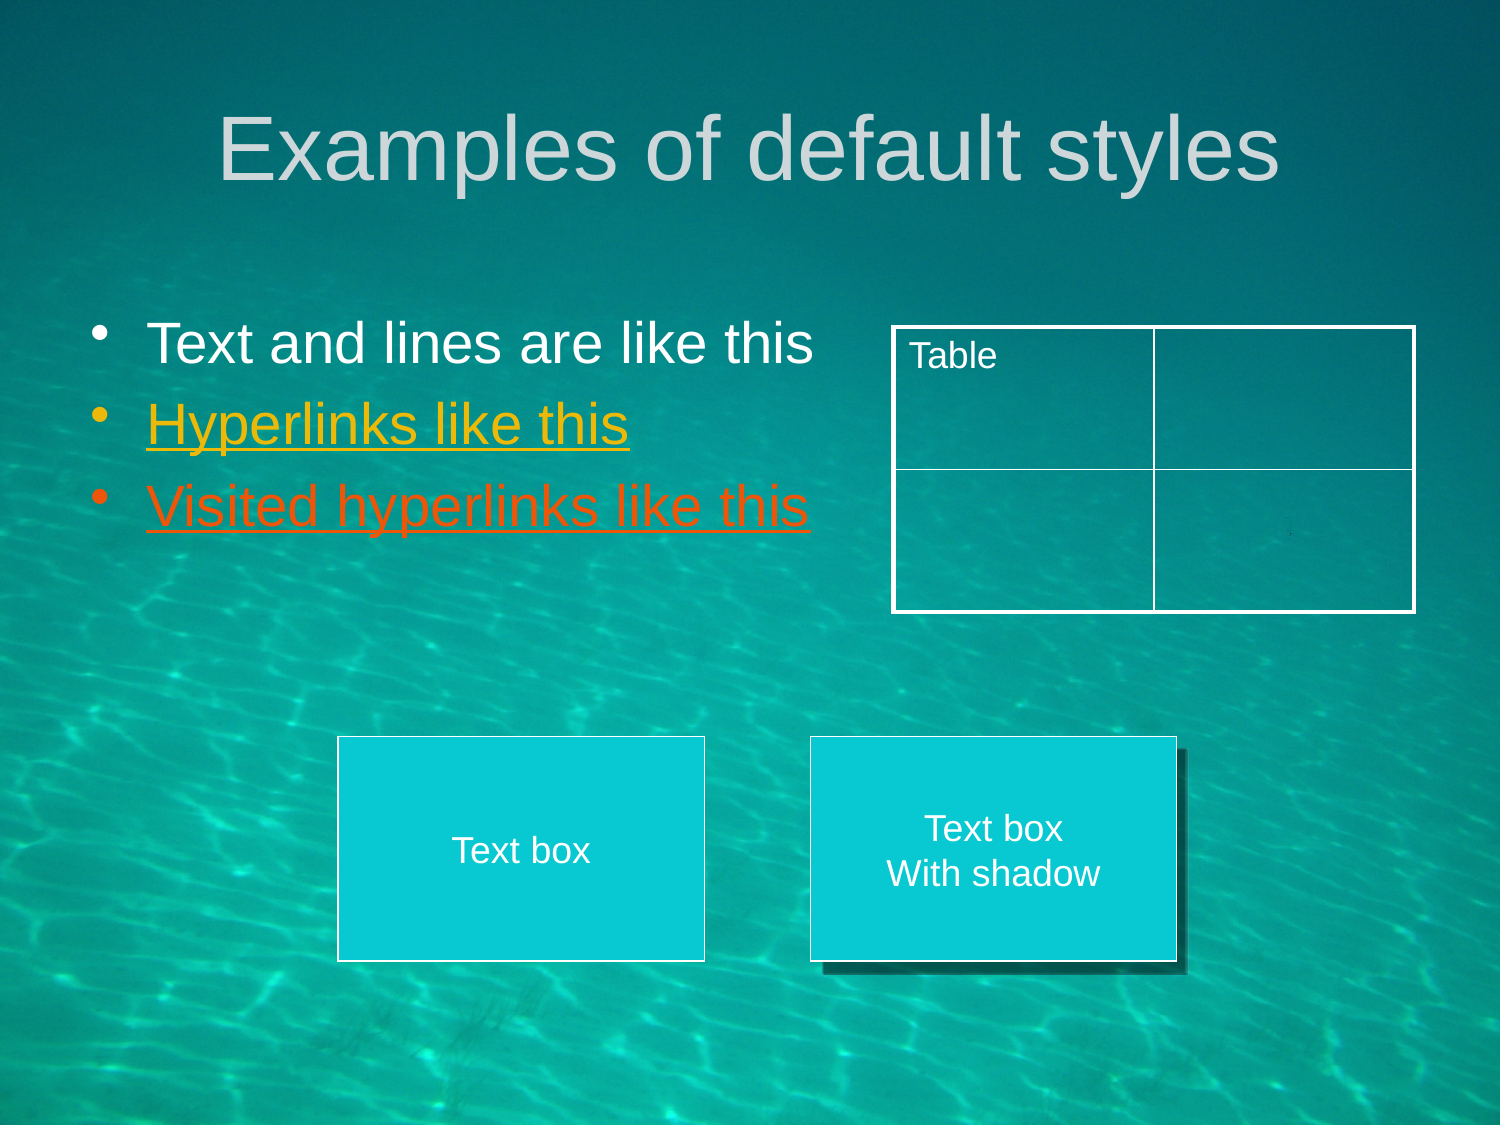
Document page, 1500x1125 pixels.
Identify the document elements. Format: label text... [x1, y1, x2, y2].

title Examples of default styles [75, 50, 1425, 238]
table_header [1155, 329, 1412, 469]
text_box Text box [338, 736, 705, 961]
list Text and lines are like this Hyperlinks like this Visited hyperlinks like this [75, 297, 845, 1040]
table_header Table [896, 329, 1153, 469]
table_cell [1155, 470, 1412, 610]
picture [0, 0, 1500, 1125]
table_cell [896, 470, 1153, 610]
text_box Text box With shadow [810, 736, 1177, 961]
